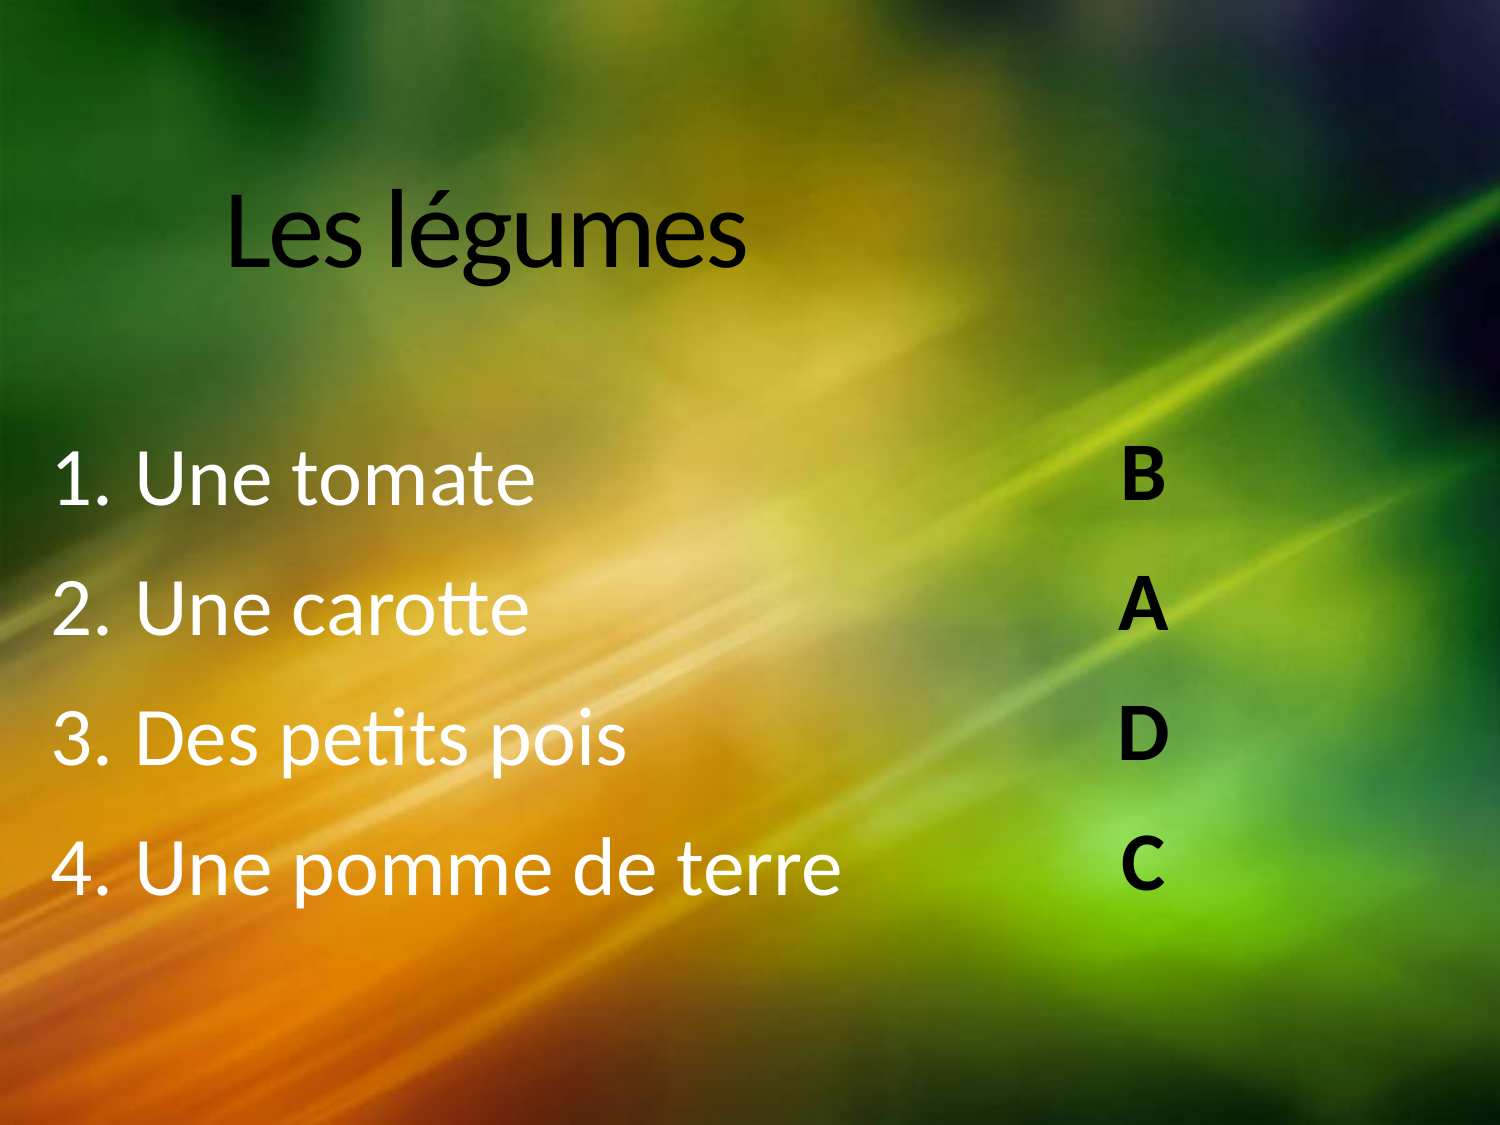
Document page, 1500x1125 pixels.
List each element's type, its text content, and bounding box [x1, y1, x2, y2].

text_box B A D C [849, 387, 1438, 1050]
picture [0, 0, 1500, 1125]
title Les légumes [224, 106, 1380, 357]
subtitle Une tomate Une carotte Des petits pois Une pomme de terre [50, 312, 900, 975]
